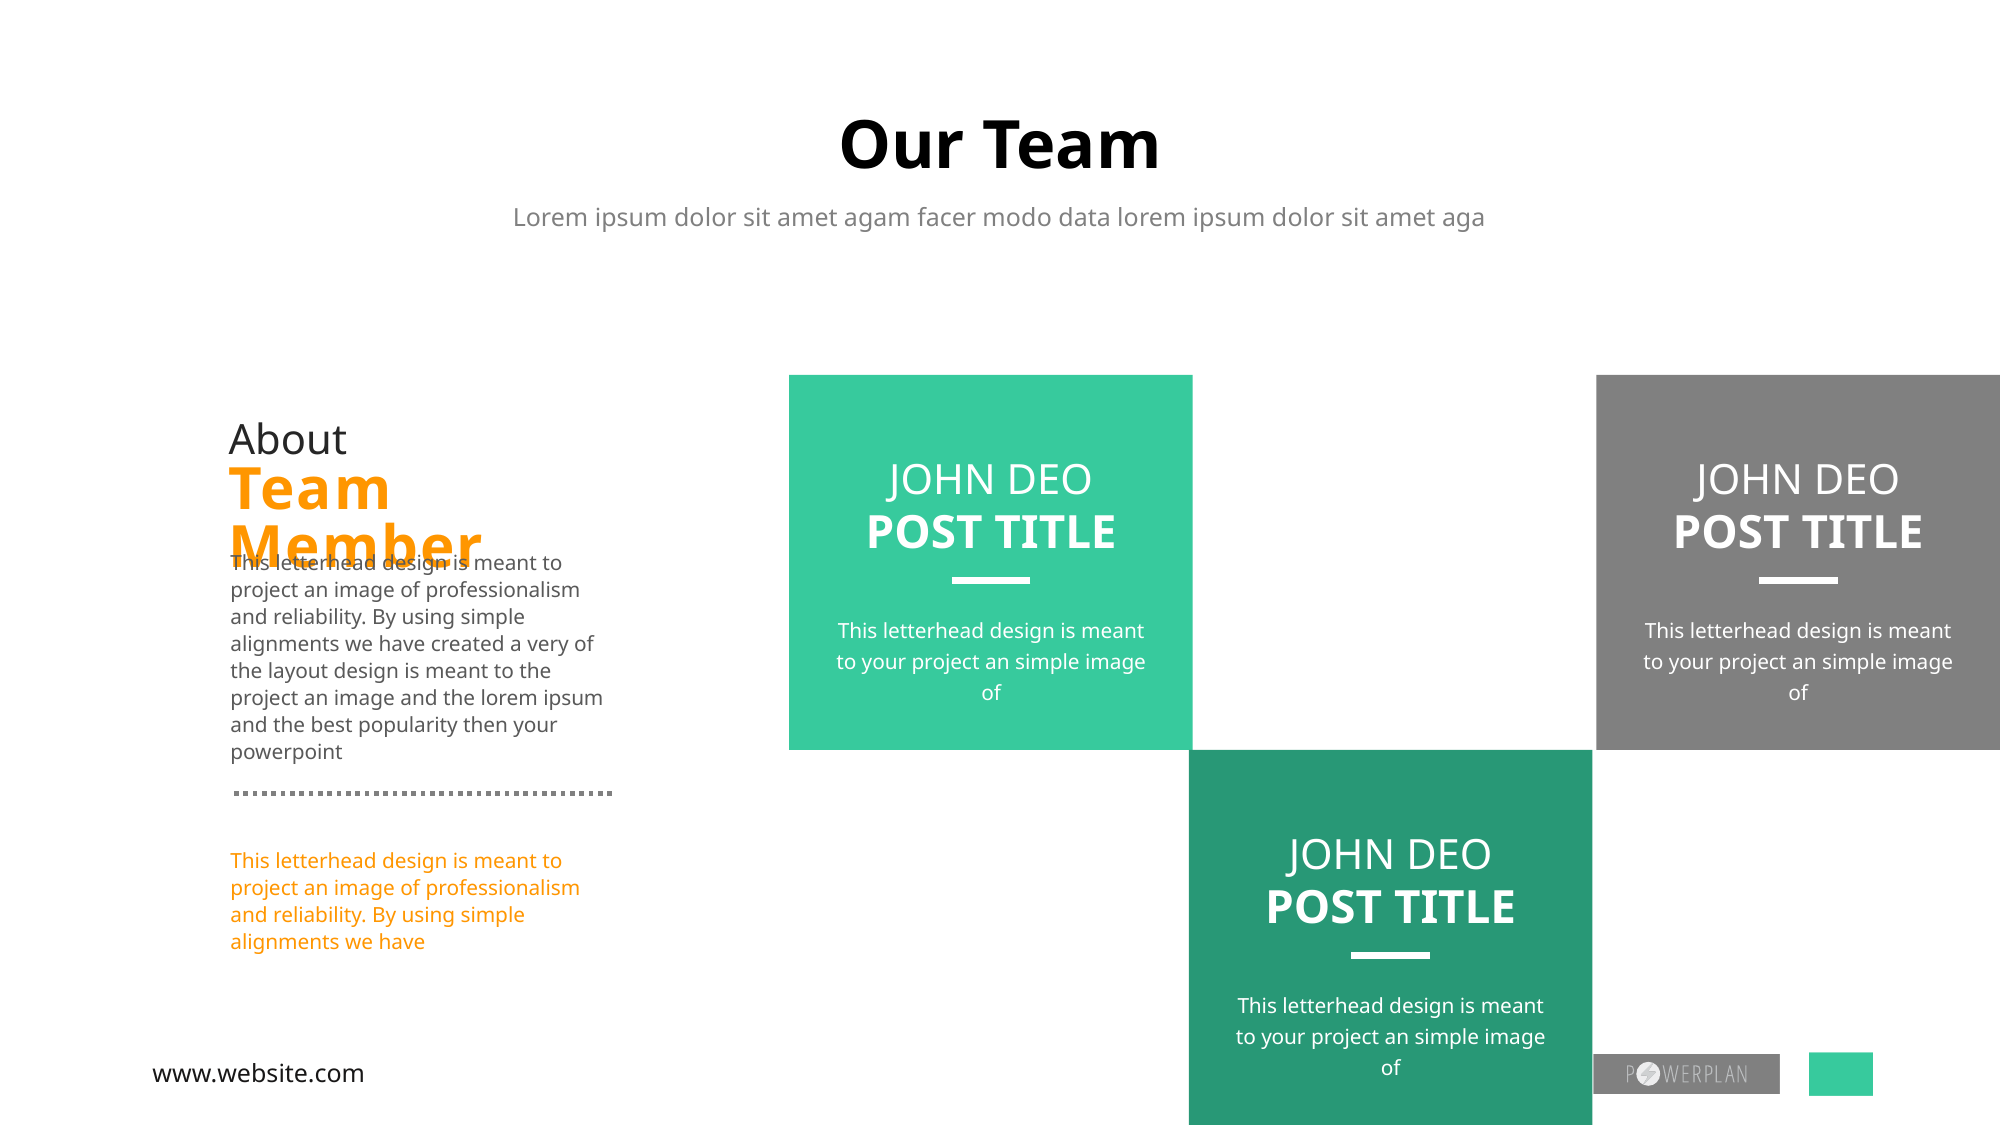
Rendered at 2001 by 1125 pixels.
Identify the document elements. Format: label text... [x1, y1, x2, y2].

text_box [1593, 1053, 1780, 1094]
text_box This letterhead design is meant to project an image of professionalism and reliability. By using simple alignments we have created a very of the layout design is meant to the project an image and the lorem ipsum and the best popularity then your powerpoint This letterhead design is meant to project an image of professionalism and reliability. By using simple alignments we have [230, 794, 612, 953]
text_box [1216, 820, 1565, 1055]
title Our Team [137, 96, 1596, 198]
text_box This letterhead design is meant to project an image of professionalism and reliability. By using simple alignments we have created a very of the layout design is meant to the project an image and the lorem ipsum and the best popularity then your powerpoint This letterhead design is meant to project an image of professionalism and reliability. By using simple alignments we have [230, 548, 612, 793]
picture [789, 0, 2000, 1125]
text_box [1624, 445, 1972, 680]
slide_number 7 [1809, 1052, 1873, 1096]
text_box [1595, 375, 2000, 751]
text_box [788, 374, 1192, 751]
list Lorem ipsum dolor sit amet agam facer modo data lorem ipsum dolor sit amet aga [137, 198, 1596, 241]
text_box About Team Member [213, 397, 670, 587]
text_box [817, 445, 1165, 680]
text_box [1193, 750, 1593, 1125]
slide_number www.website.com [137, 1042, 391, 1103]
